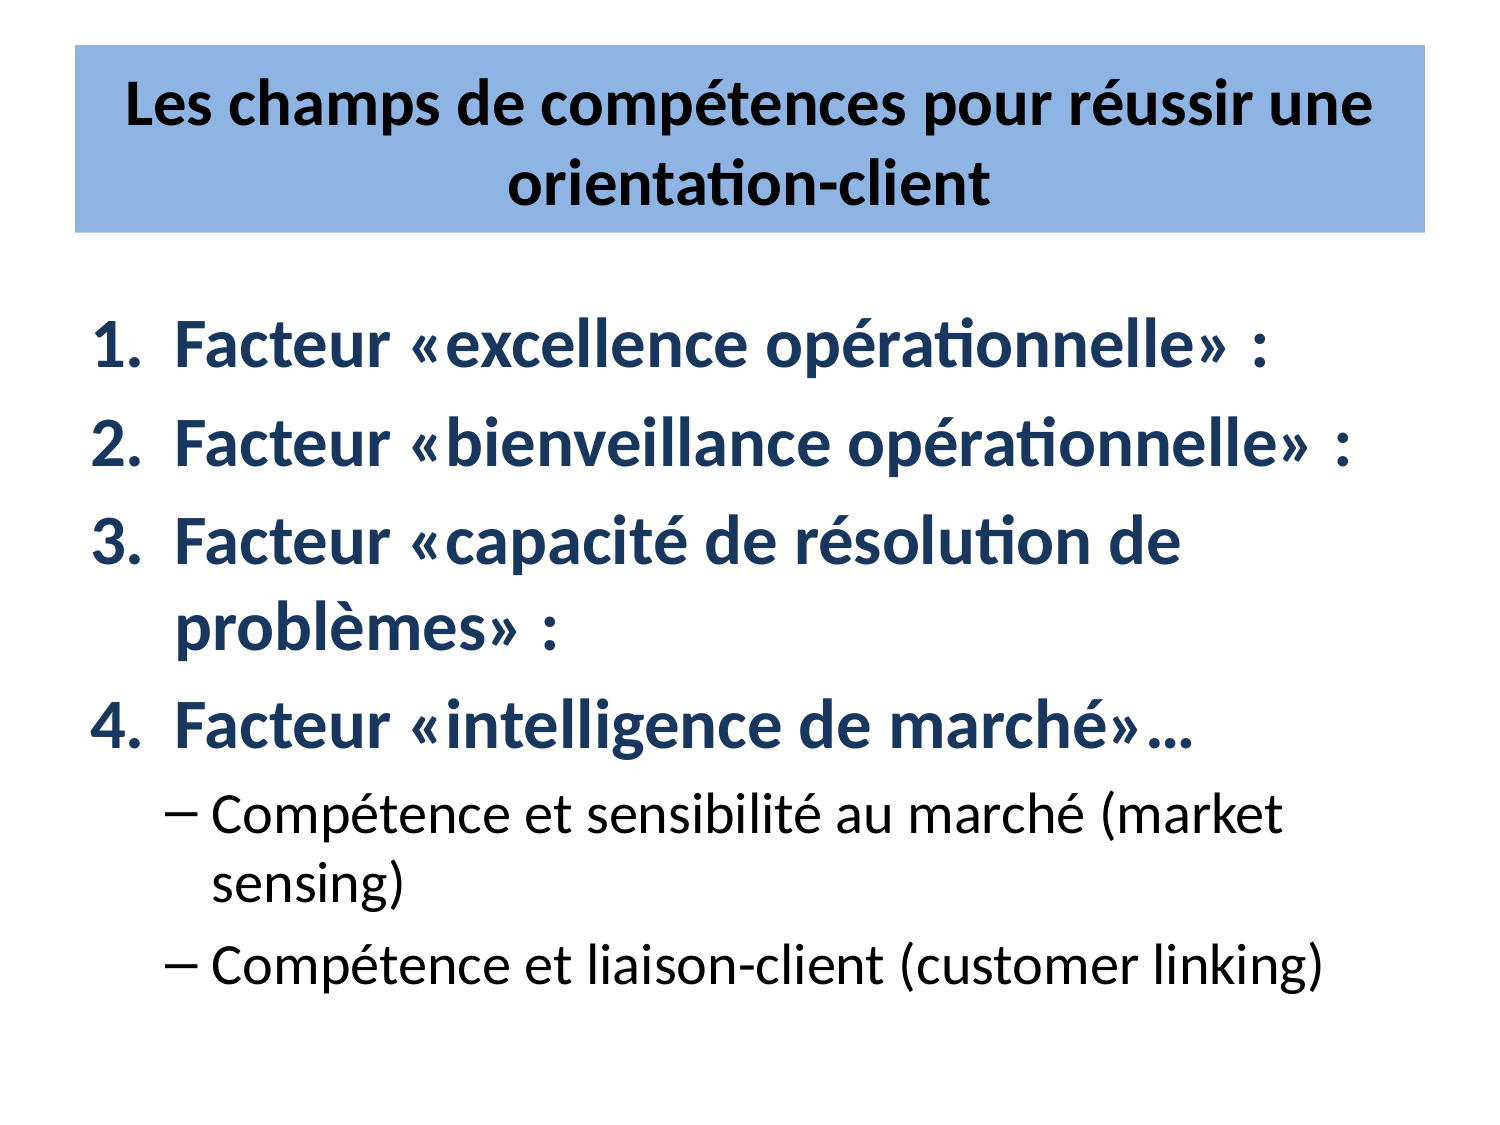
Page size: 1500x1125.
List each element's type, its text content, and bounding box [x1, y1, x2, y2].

title Les champs de compétences pour réussir une orientation-client [75, 45, 1425, 233]
list Facteur «excellence opérationnelle» : Facteur «bienveillance opérationnelle» : Facteur «capacité de résolution de problèmes» : Facteur «intelligence de marché»… Compétence et sensibilité au marché (market sensing) Compétence et liaison-client (customer linking) [75, 288, 1425, 1032]
